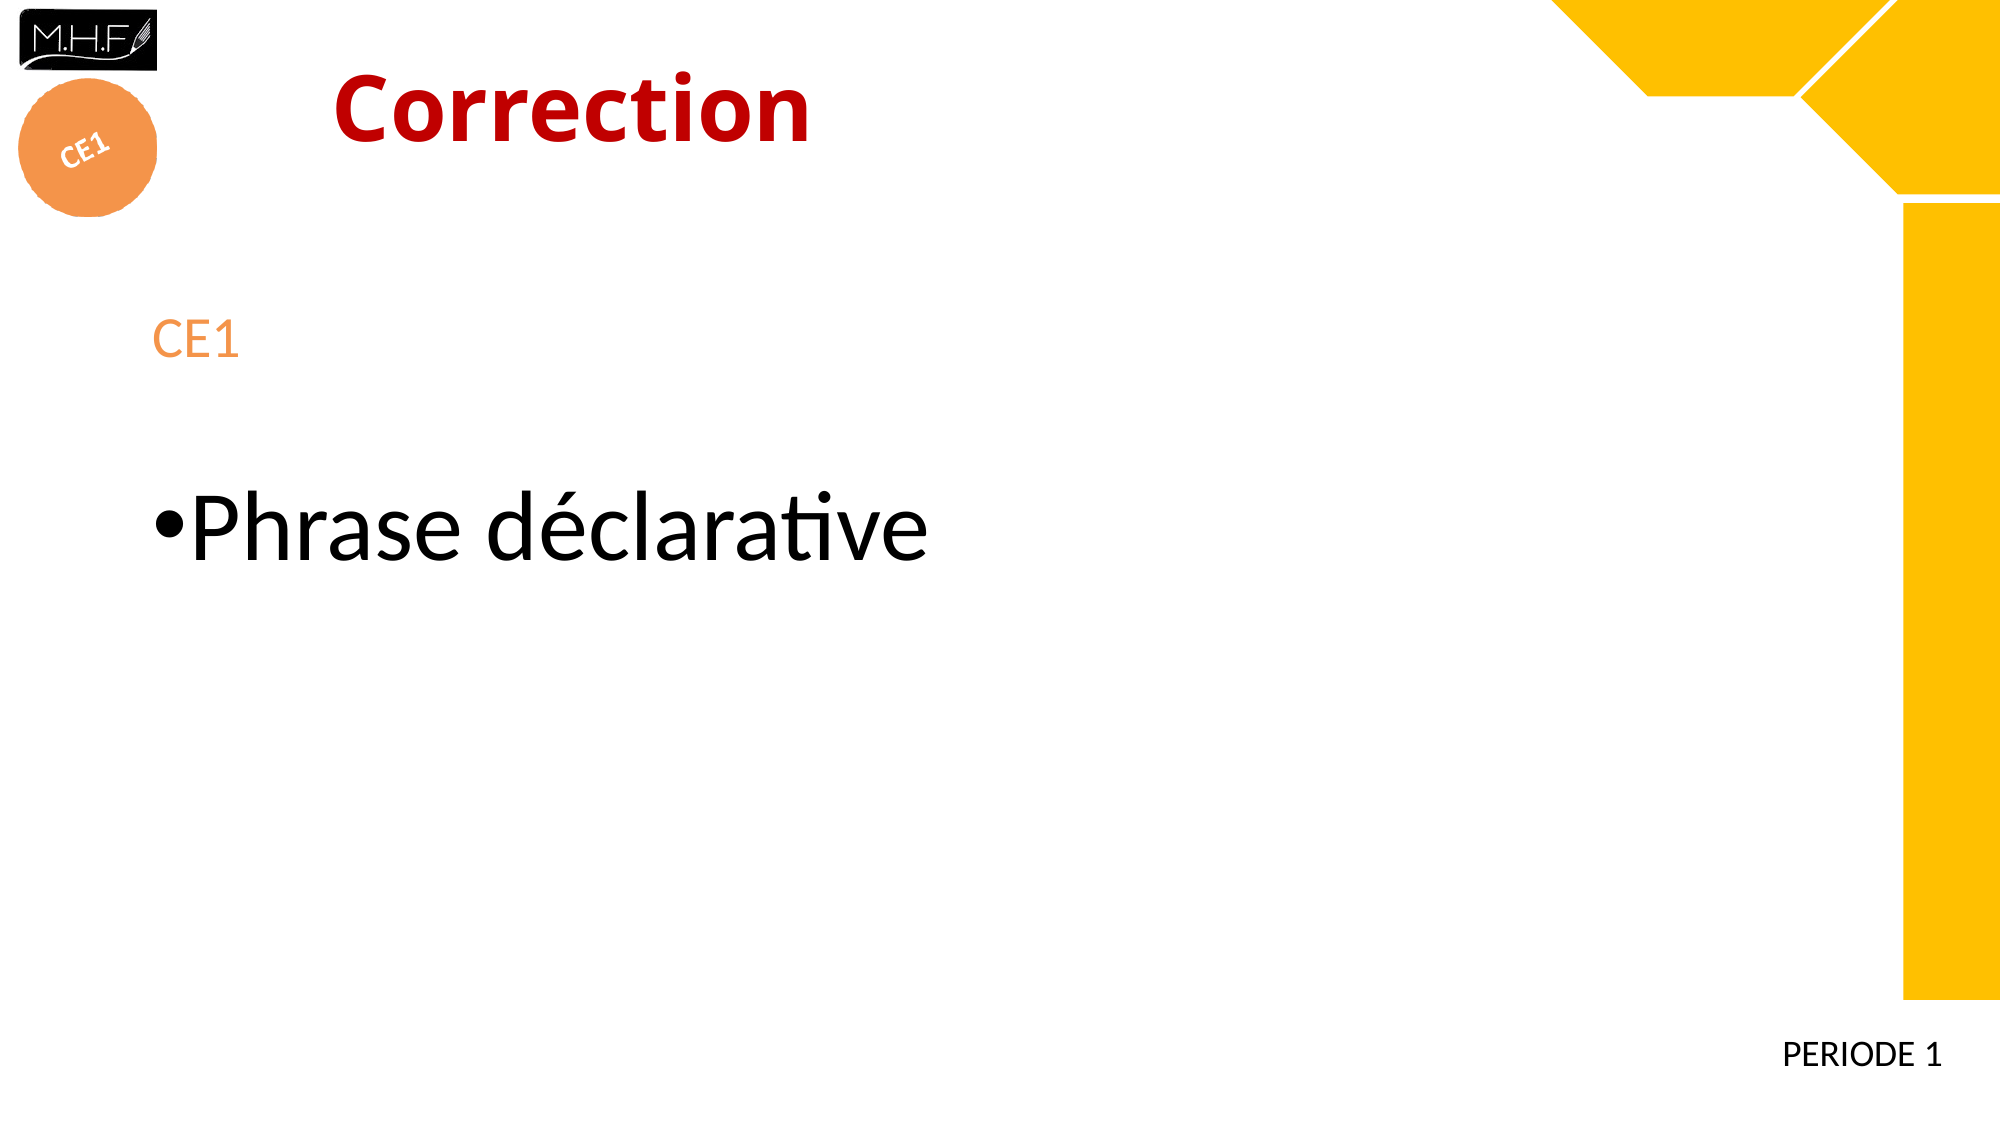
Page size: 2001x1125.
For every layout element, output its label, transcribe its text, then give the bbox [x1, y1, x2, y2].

picture [18, 78, 157, 218]
text_box [1549, 0, 1892, 98]
text_box [1799, 0, 2000, 196]
text_box PERIODE 1 [1362, 1021, 1967, 1125]
title Correction [316, 3, 1863, 221]
text_box [1902, 202, 2000, 1001]
picture [16, 7, 157, 74]
list CE1 Phrase déclarative [137, 299, 1863, 1014]
